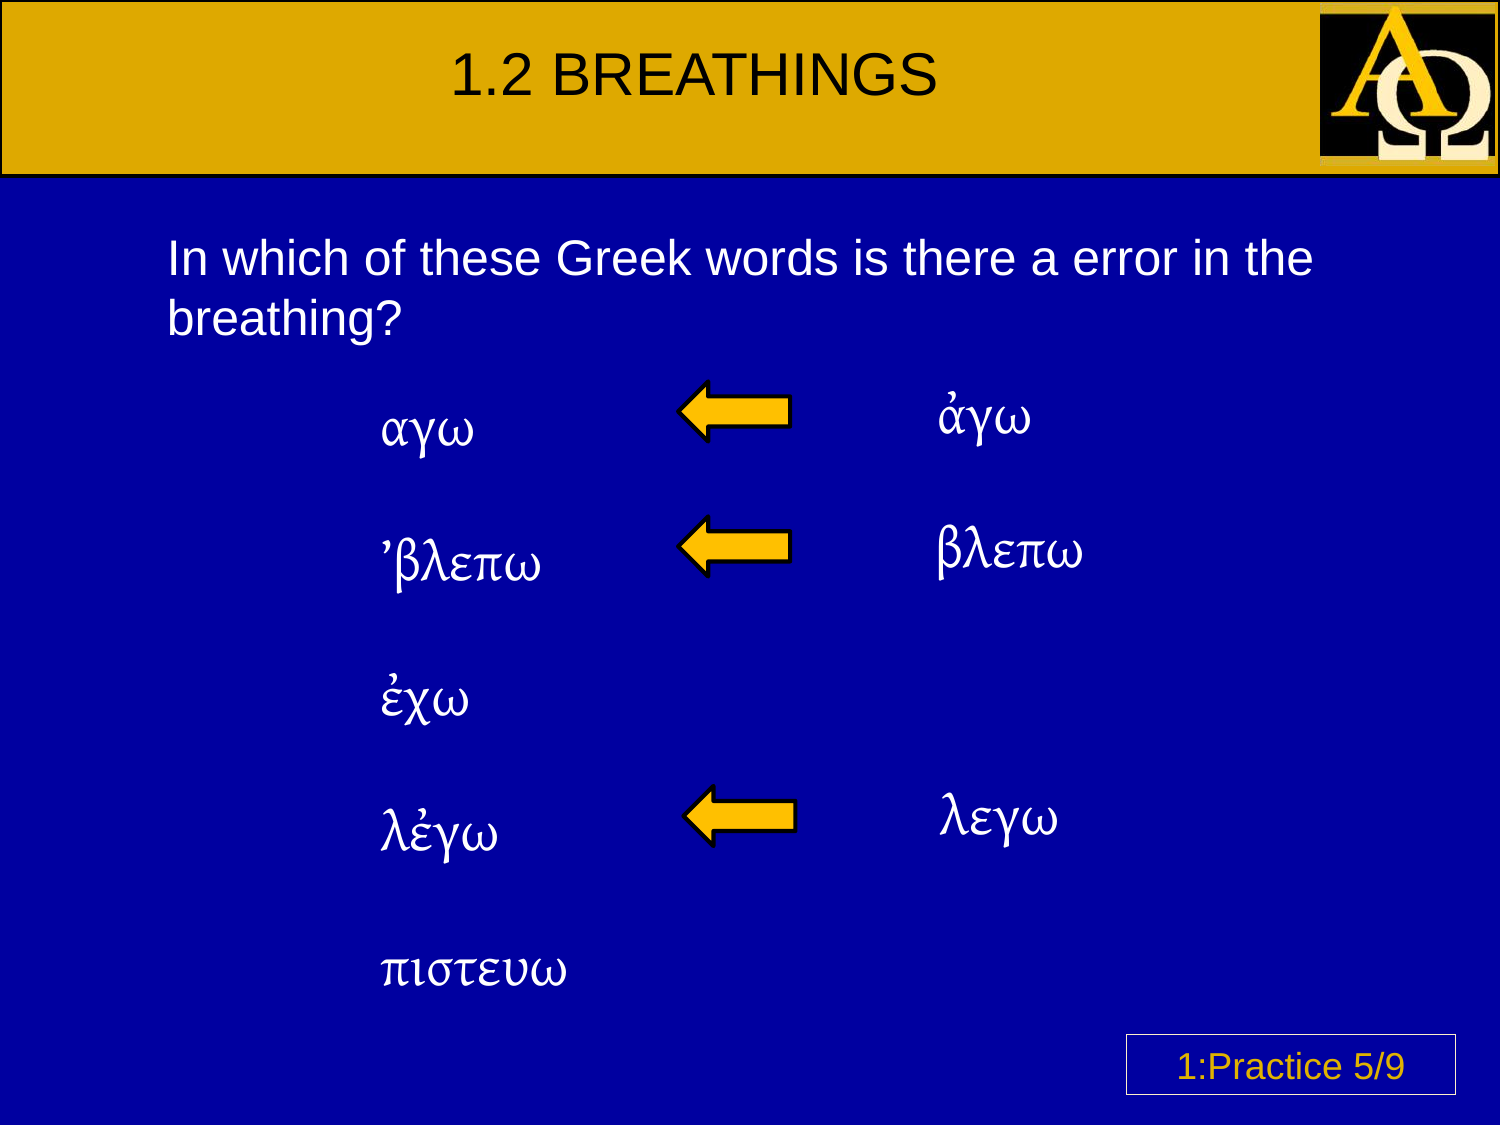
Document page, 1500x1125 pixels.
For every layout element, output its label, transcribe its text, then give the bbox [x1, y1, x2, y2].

text_box [676, 514, 793, 579]
text_box [681, 783, 798, 849]
text_box βλεπω [921, 503, 1177, 586]
text_box 1:Practice 5/9 [1126, 1034, 1456, 1095]
picture [1319, 1, 1496, 168]
text_box [0, 0, 1500, 178]
text_box In which of these Greek words is there a error in the breathing? [152, 217, 1357, 353]
text_box [676, 379, 793, 444]
text_box 1.2 Breathings [312, 27, 1078, 115]
text_box ἀγω [722, 369, 1226, 452]
text_box αγω ’βλεπω ἐχω λἐγω πιστευω [365, 314, 744, 1005]
text_box λεγω [925, 771, 1181, 854]
